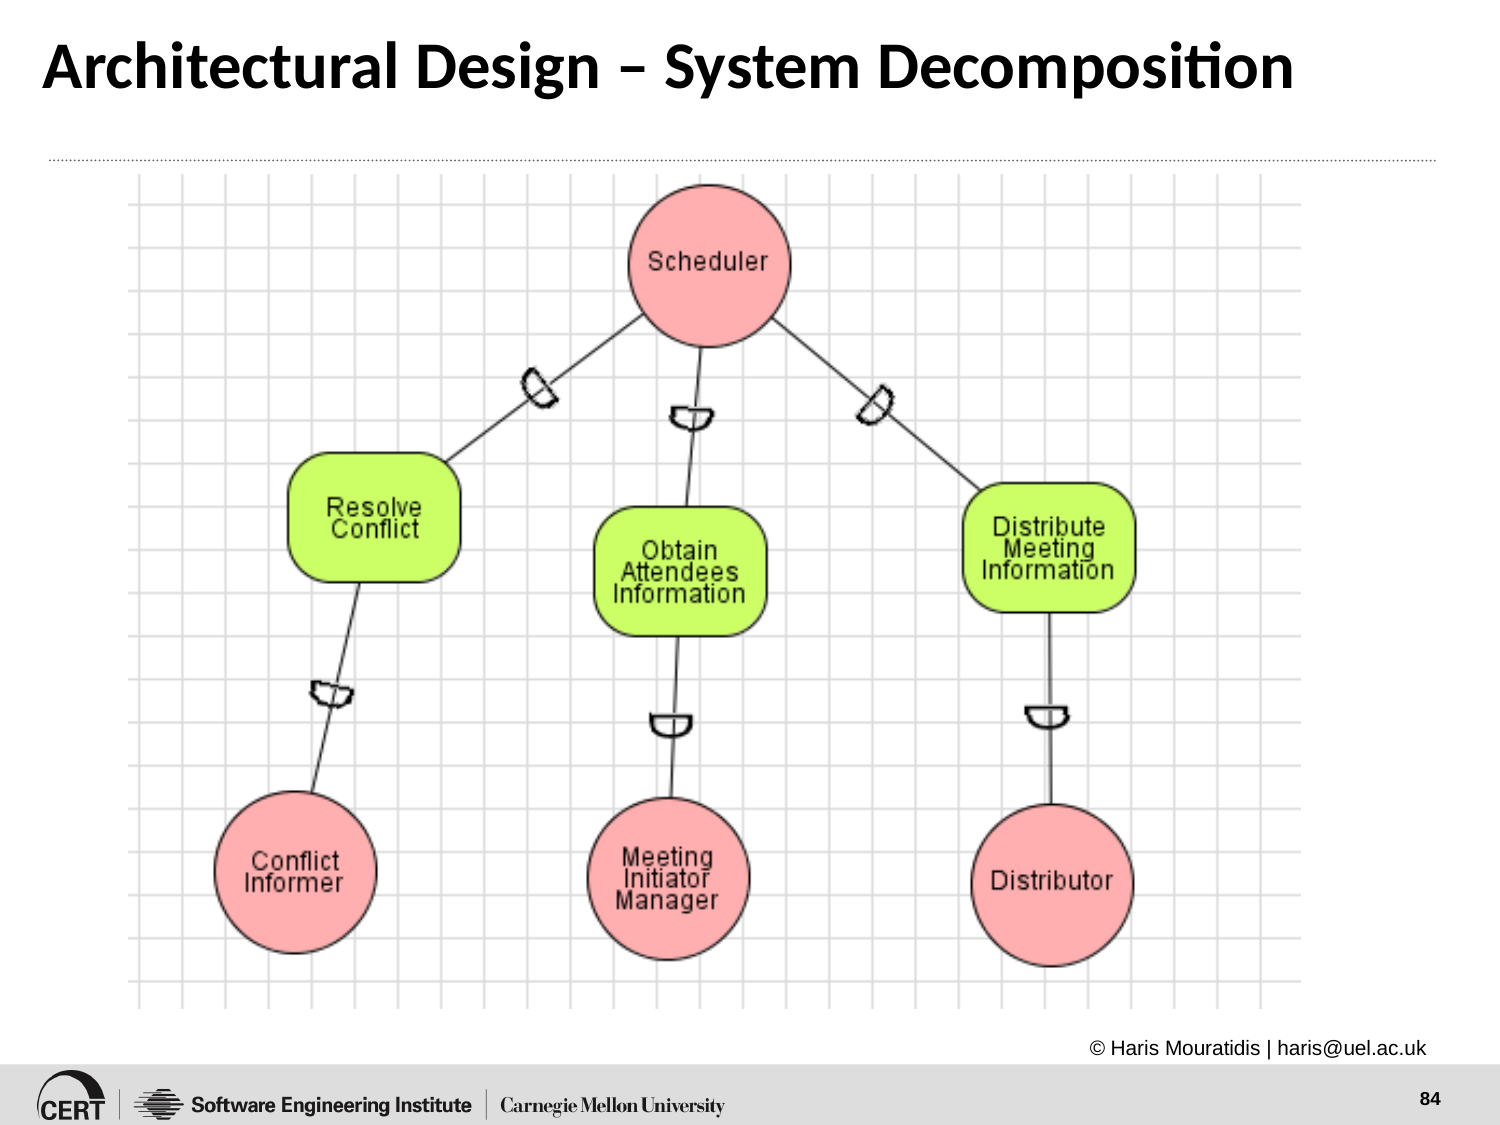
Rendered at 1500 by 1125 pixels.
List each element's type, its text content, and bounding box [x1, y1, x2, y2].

text_box © Haris Mouratidis | haris@uel.ac.uk [1074, 1027, 1500, 1075]
picture [37, 1069, 725, 1122]
title Architectural Design – System Decomposition [42, 37, 1434, 155]
picture [128, 174, 1301, 1009]
